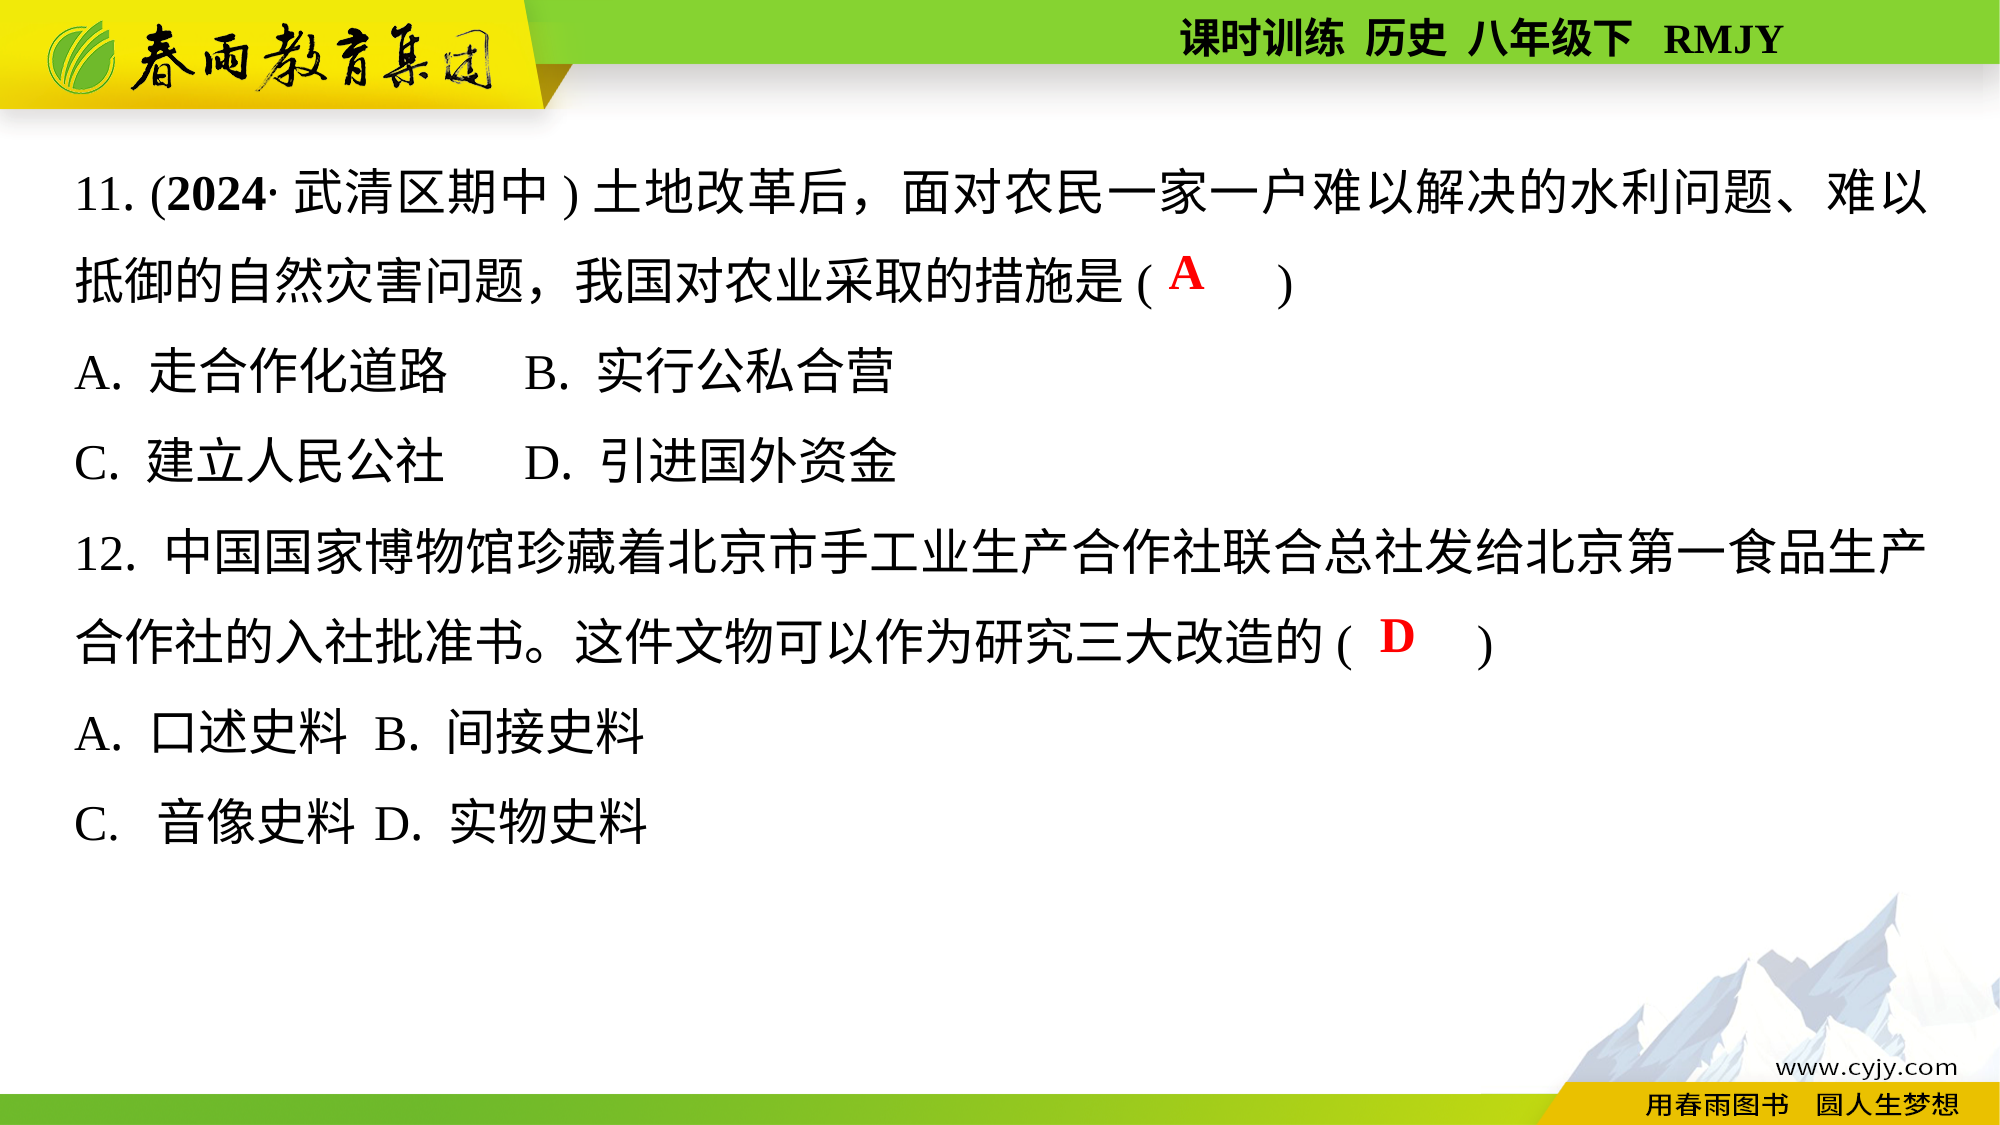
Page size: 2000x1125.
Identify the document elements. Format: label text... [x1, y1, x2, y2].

picture [0, 0, 2000, 1125]
text_box D [1365, 594, 1431, 670]
list 11. (2024·武清区期中)土地改革后，面对农民一家一户难以解决的水利问题、难以抵御的自然灾害问题，我国对农业采取的措施是( ) A. 走合作化道路 B. 实行公私合营 C. 建立人民公社 D. 引进国外资金 12. 中国国家博物馆珍藏着北京市手工业生产合作社联合总社发给北京第一食品生产合作社的入社批准书。这件文物可以作为研究三大改造的( ) A. 口述史料 B. 间接史料 C. 音像史料 D. 实物史料 [59, 122, 1944, 865]
text_box A [1153, 231, 1220, 307]
